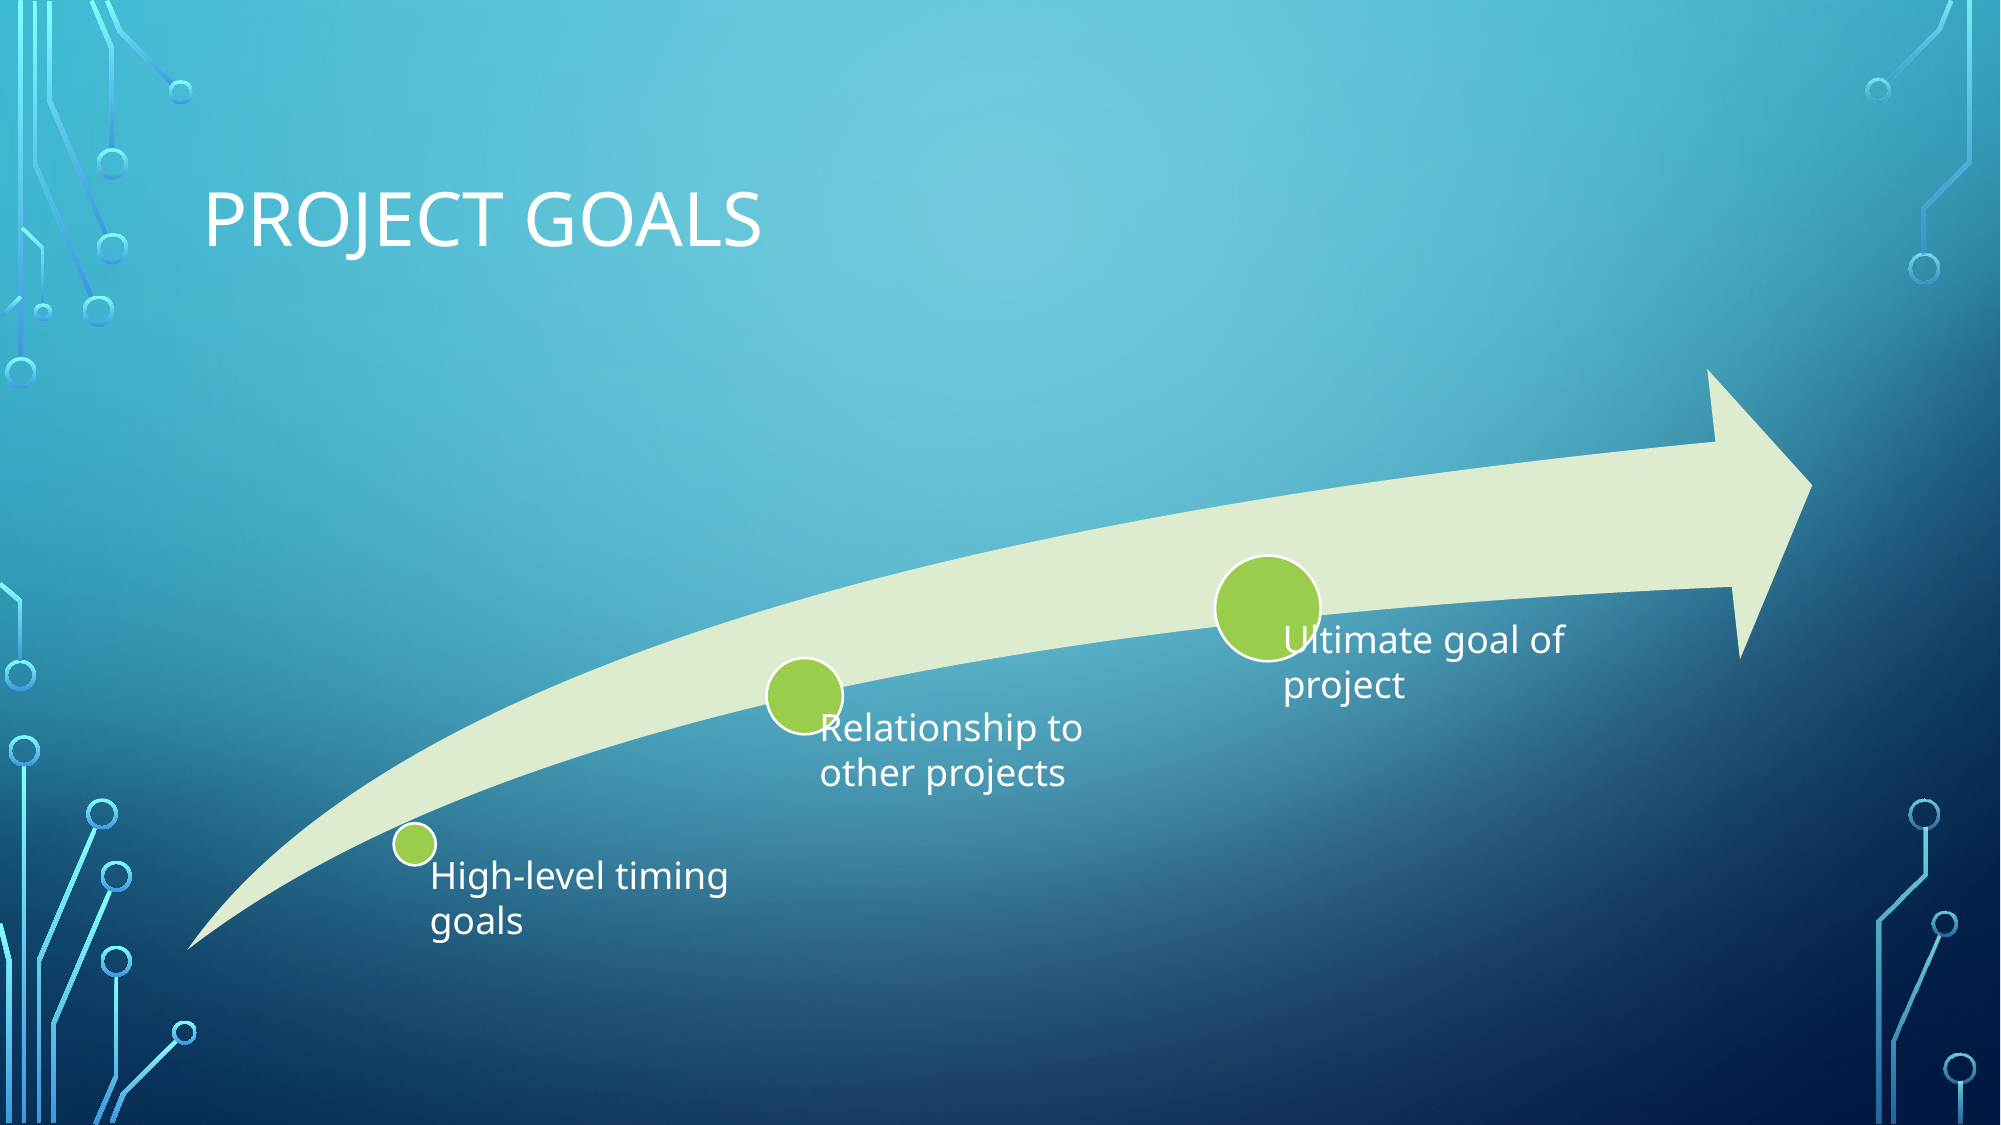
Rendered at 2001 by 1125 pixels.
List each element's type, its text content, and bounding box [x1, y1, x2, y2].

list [186, 368, 1813, 951]
title Project Goals [187, 101, 1813, 344]
